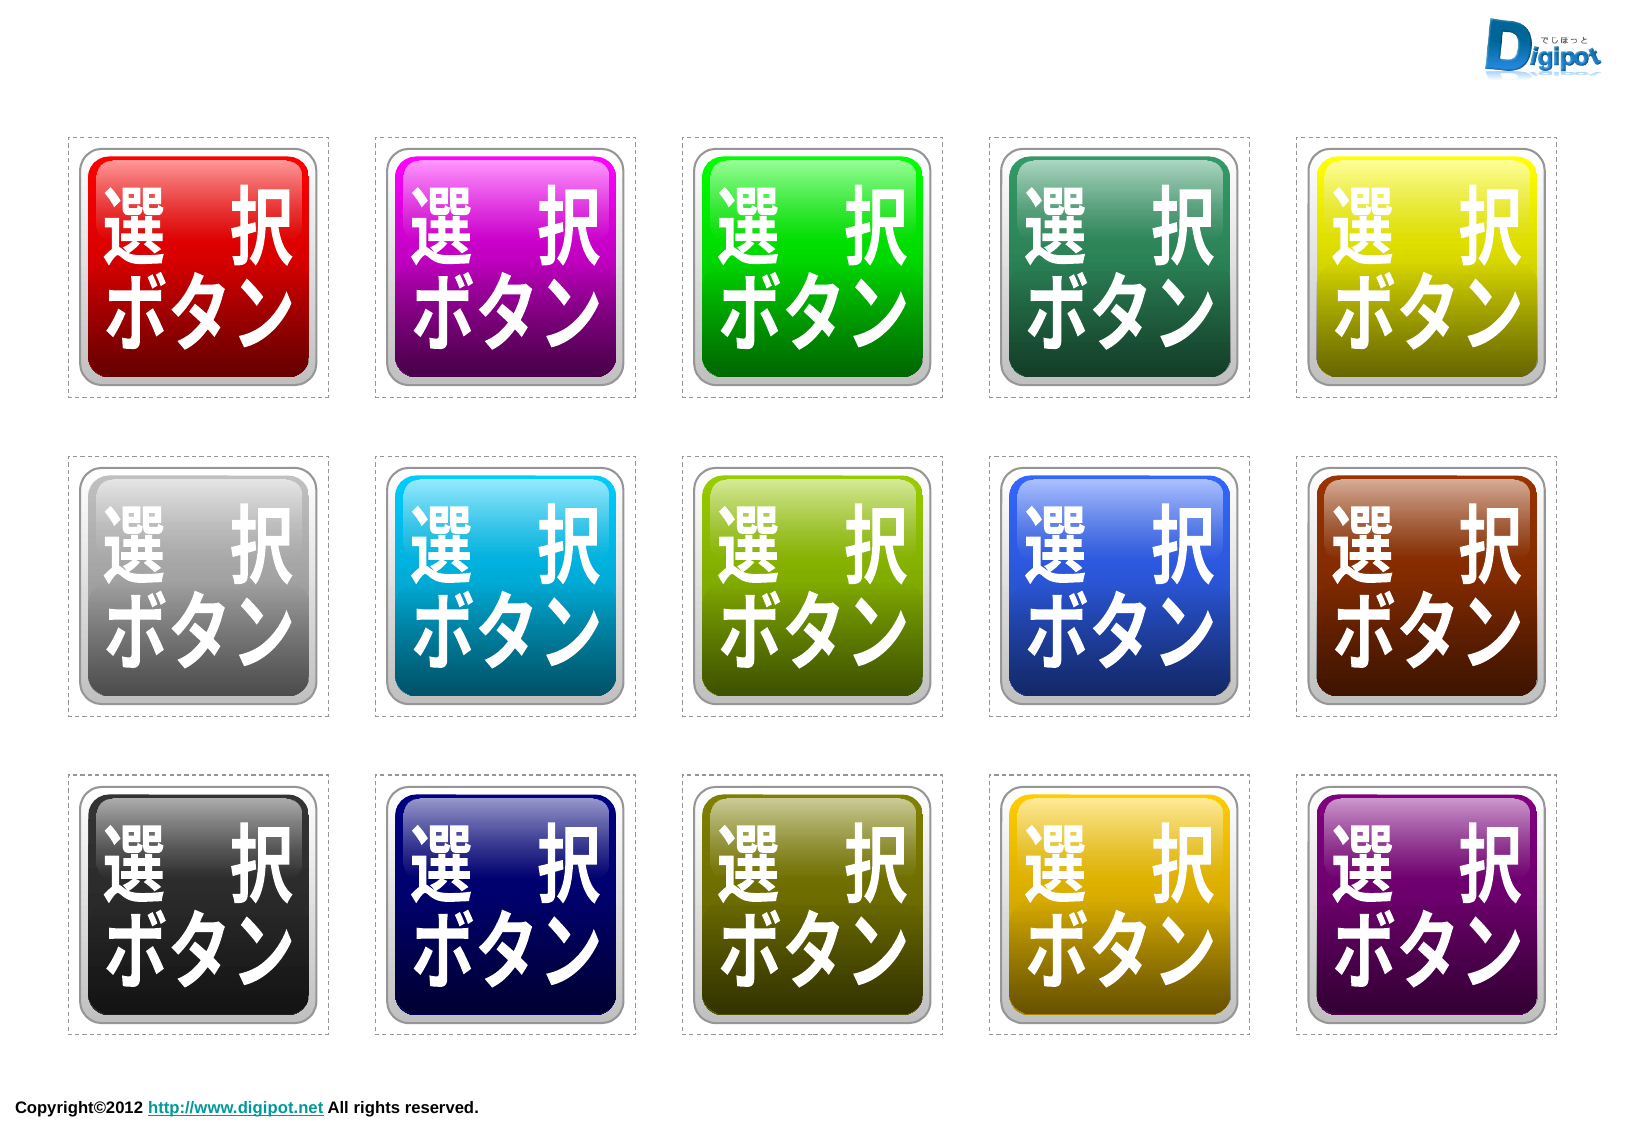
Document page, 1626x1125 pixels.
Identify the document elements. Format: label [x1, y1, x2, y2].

text_box [80, 148, 317, 386]
text_box [1316, 798, 1538, 1015]
text_box [1308, 786, 1545, 1024]
text_box [702, 160, 923, 377]
text_box [97, 794, 300, 798]
text_box [1326, 475, 1528, 479]
text_box [387, 148, 624, 386]
text_box [1308, 148, 1545, 386]
text_box [1009, 479, 1230, 696]
text_box [395, 798, 616, 1015]
text_box [1018, 475, 1221, 479]
text_box [1326, 794, 1528, 798]
text_box [711, 156, 914, 160]
picture [1485, 18, 1602, 82]
text_box [387, 786, 624, 1024]
text_box [387, 467, 624, 705]
text_box [702, 798, 923, 1015]
text_box [1316, 479, 1538, 696]
text_box [404, 475, 607, 479]
text_box [711, 794, 914, 798]
text_box [694, 148, 931, 386]
text_box [395, 160, 616, 377]
text_box [88, 479, 309, 696]
text_box [88, 798, 309, 1015]
text_box [1001, 467, 1238, 705]
text_box [404, 156, 607, 160]
text_box [97, 156, 300, 160]
text_box [1009, 798, 1230, 1015]
text_box [1316, 160, 1538, 377]
text_box [694, 467, 931, 705]
text_box [1018, 794, 1221, 798]
text_box [1018, 156, 1221, 160]
text_box [404, 794, 607, 798]
text_box [80, 786, 317, 1024]
text_box [88, 160, 309, 377]
text_box [702, 479, 923, 696]
text_box [1308, 467, 1545, 705]
text_box [97, 475, 300, 479]
text_box [694, 786, 931, 1024]
text_box [1001, 148, 1238, 386]
text_box [1326, 156, 1528, 160]
text_box [1001, 786, 1238, 1024]
text_box [395, 479, 616, 696]
text_box [80, 467, 317, 705]
text_box [711, 475, 914, 479]
text_box [1009, 160, 1230, 377]
